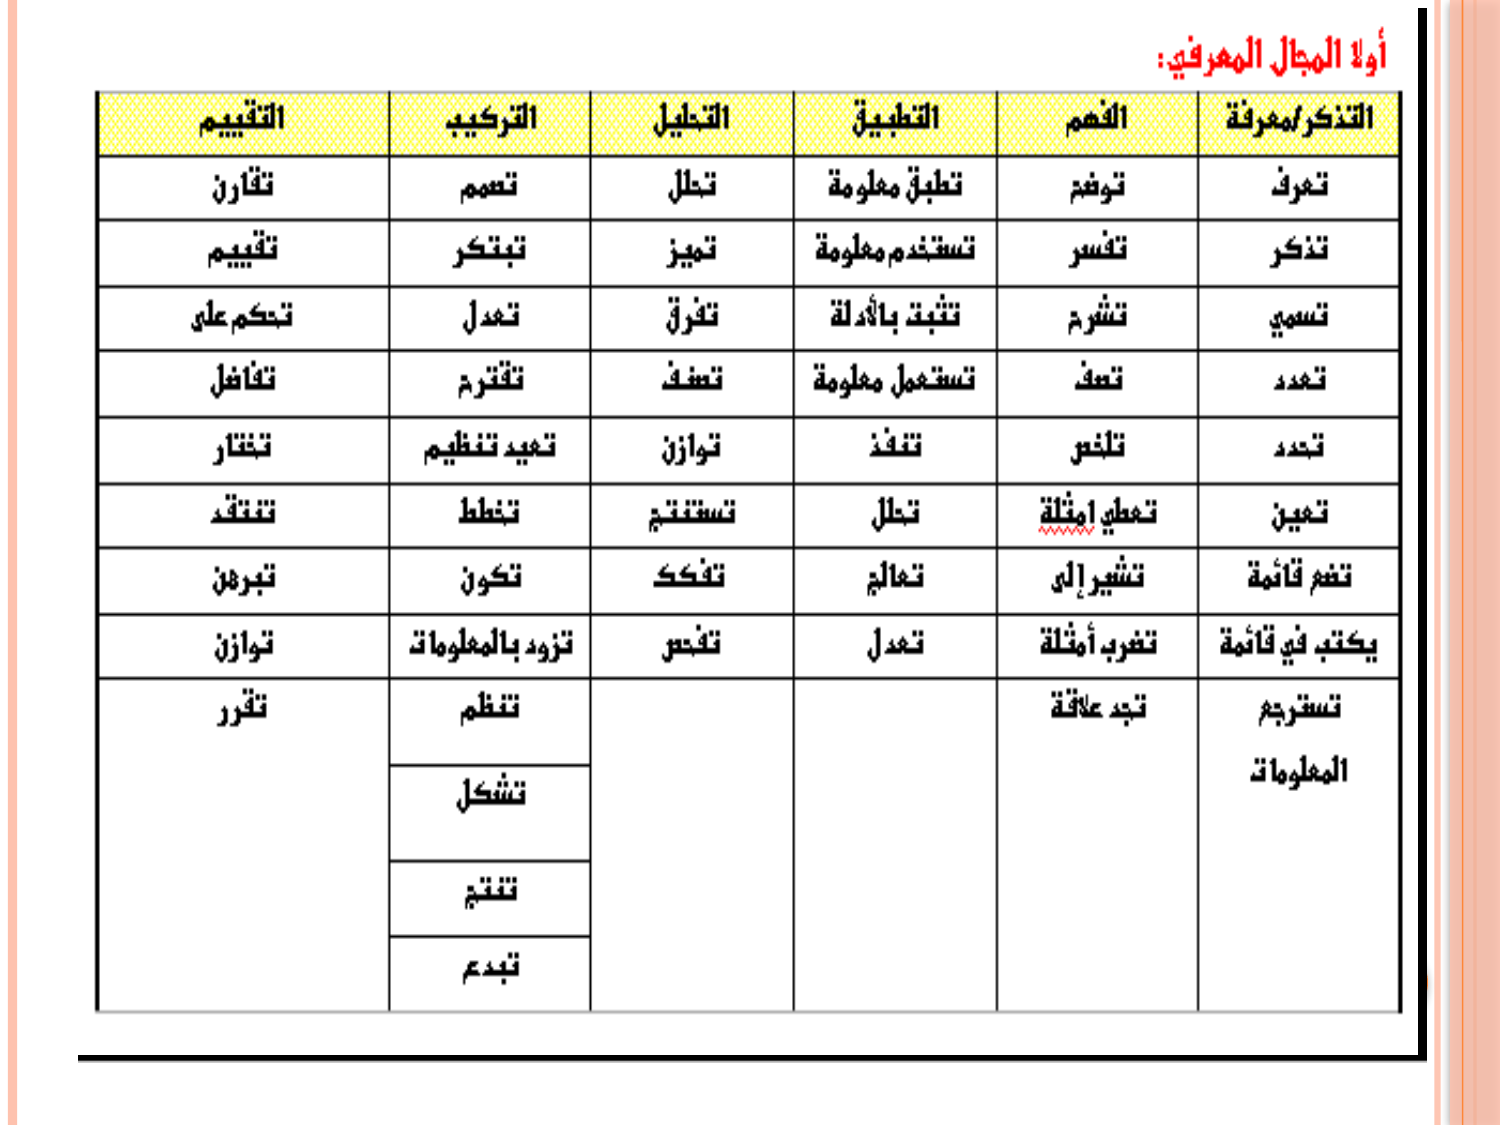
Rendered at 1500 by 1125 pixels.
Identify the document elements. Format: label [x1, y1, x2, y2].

list [69, 0, 1419, 1056]
